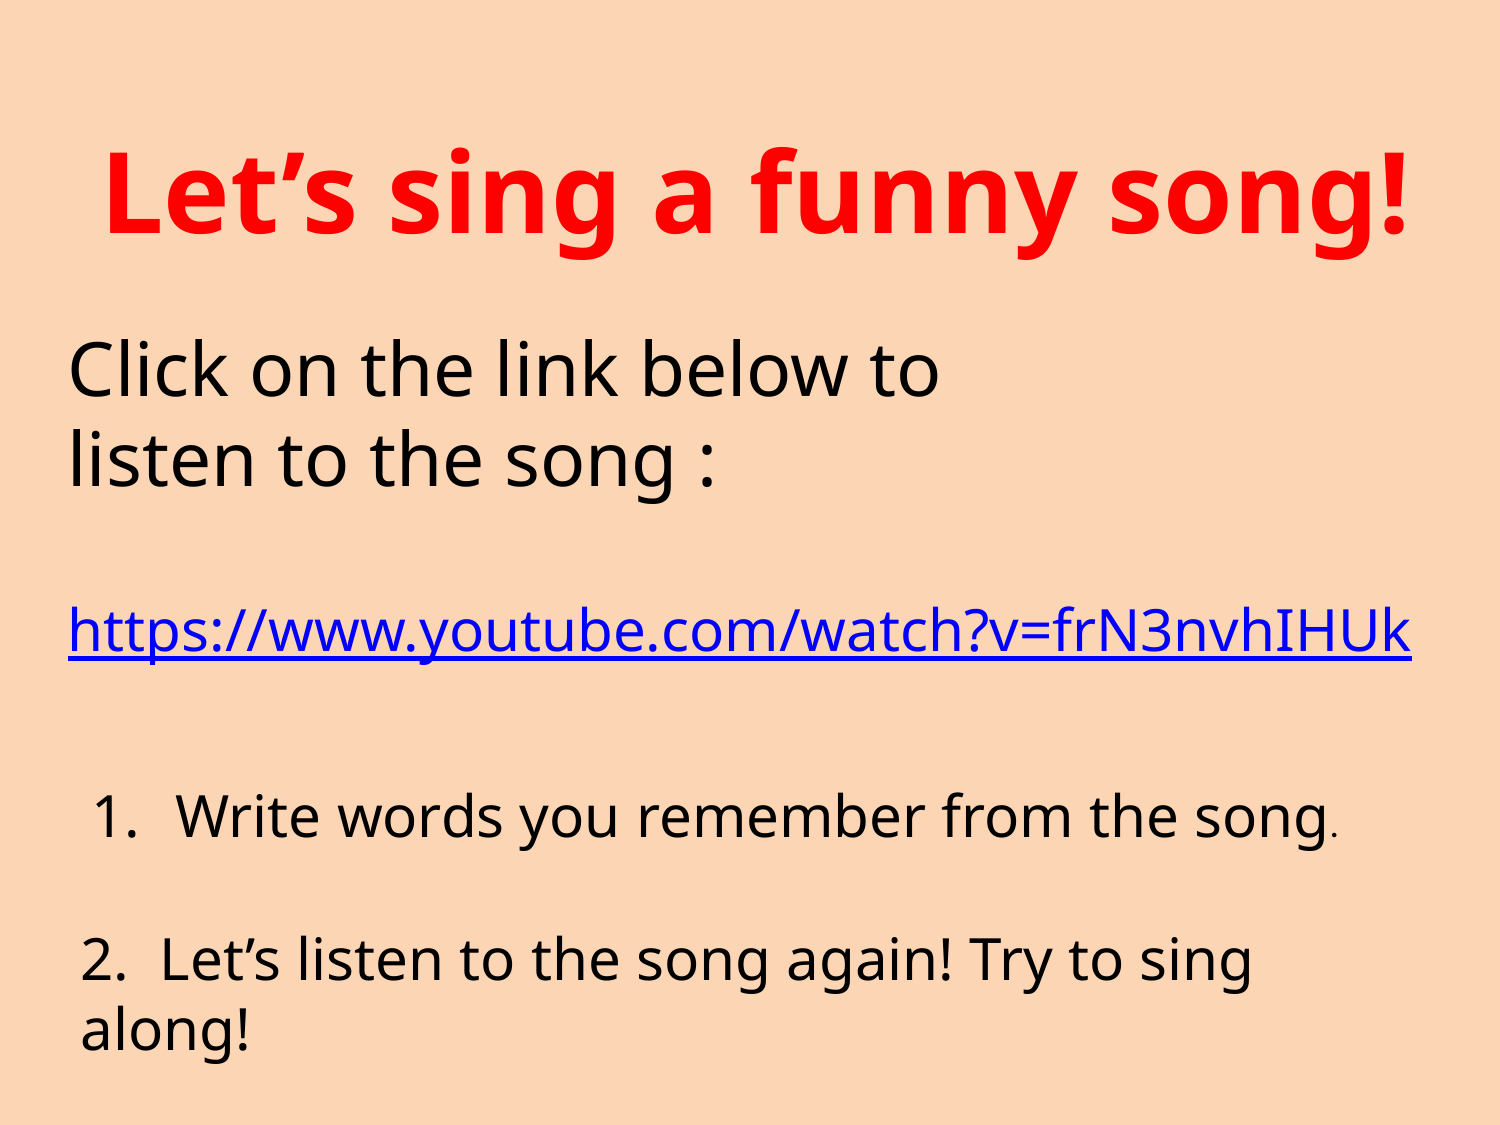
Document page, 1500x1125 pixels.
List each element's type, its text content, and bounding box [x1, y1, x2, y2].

text_box Write words you remember from the song. [76, 772, 1364, 857]
text_box 2. Let’s listen to the song again! Try to sing along! [65, 914, 1354, 1070]
text_box https://www.youtube.com/watch?v=frN3nvhIHUk [53, 586, 1459, 681]
text_box Click on the link below to listen to the song : [53, 314, 1105, 510]
text_box Let’s sing a funny song! [53, 113, 1459, 264]
